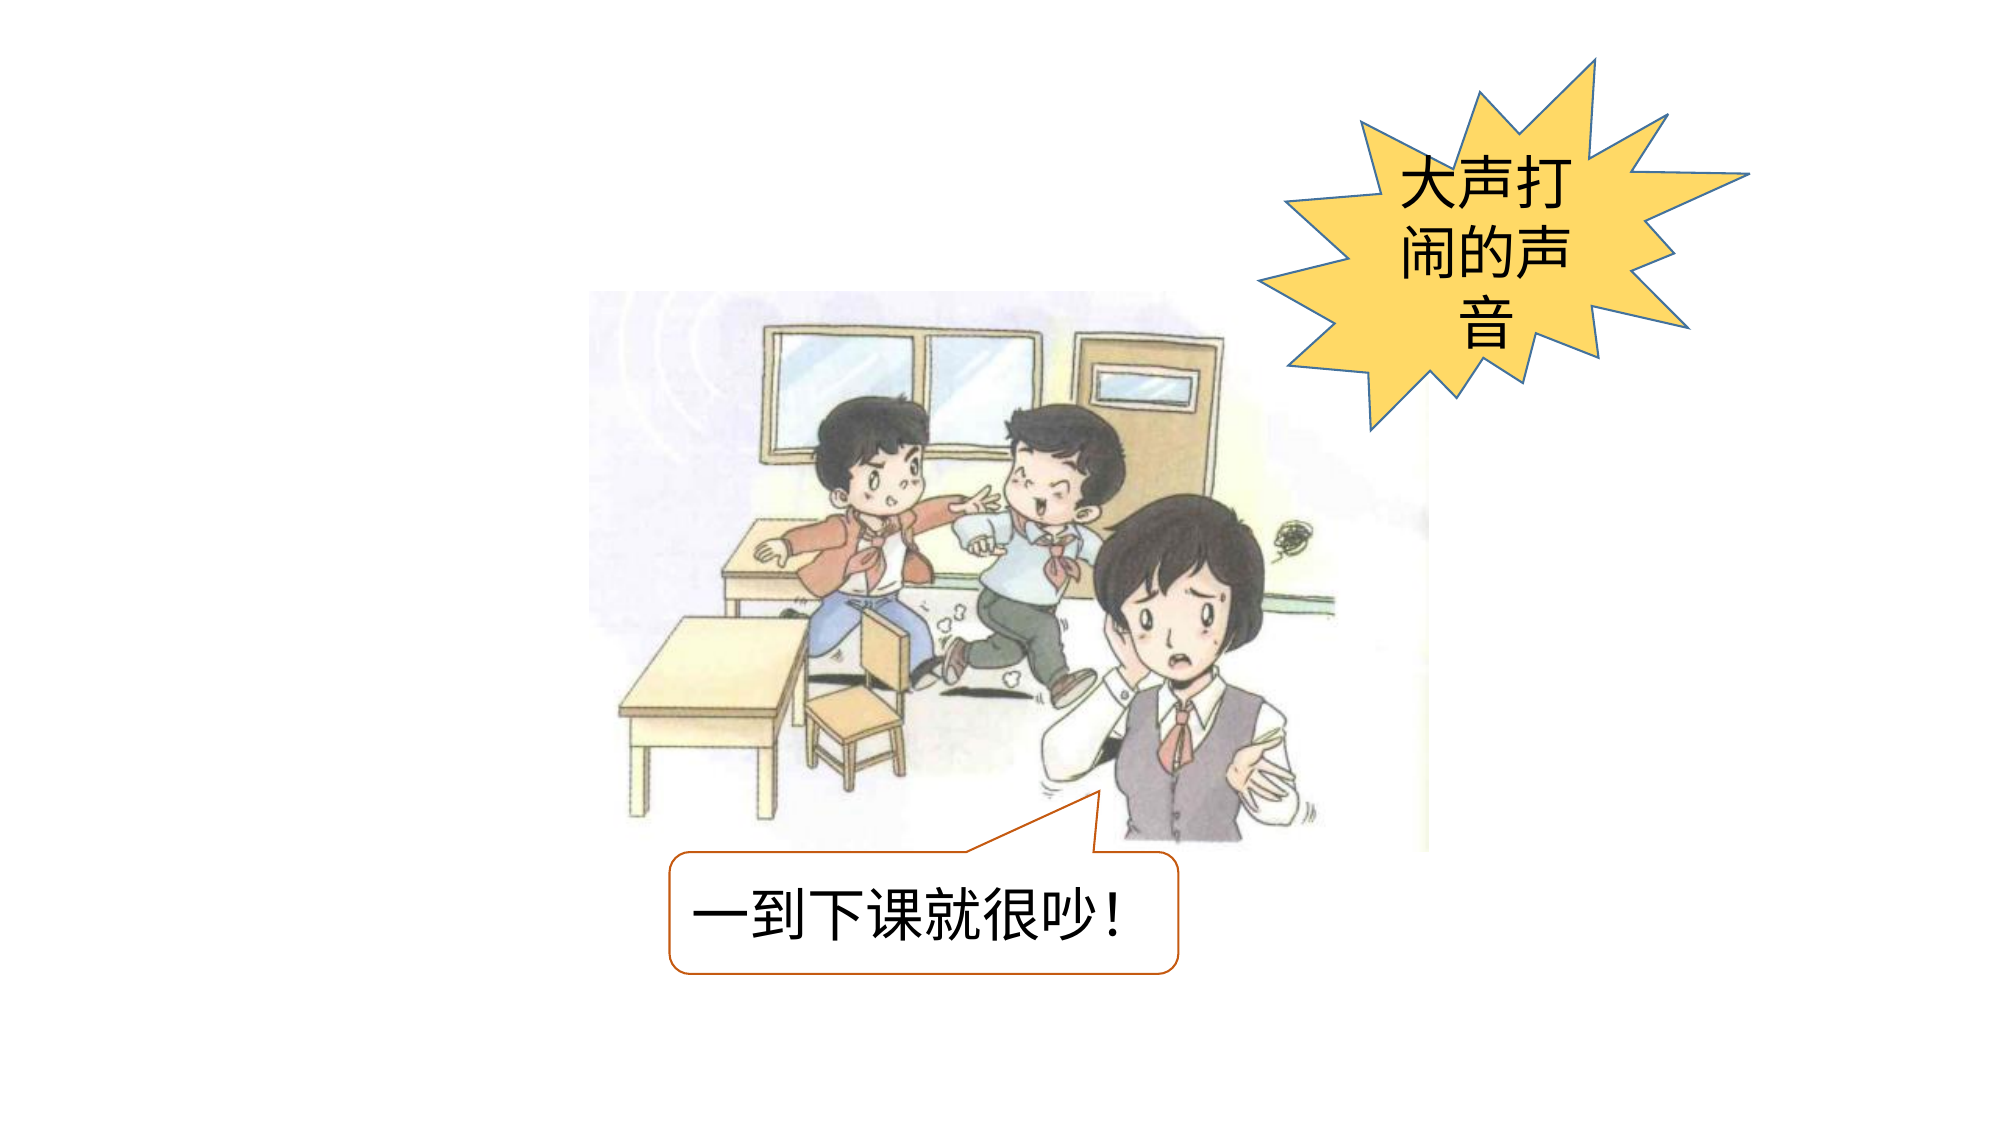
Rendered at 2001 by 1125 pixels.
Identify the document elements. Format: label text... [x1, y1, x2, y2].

text_box 大声打闹的声音 [1256, 57, 1751, 400]
text_box 一到下课就很吵！ [668, 852, 1180, 975]
picture [589, 291, 1429, 852]
